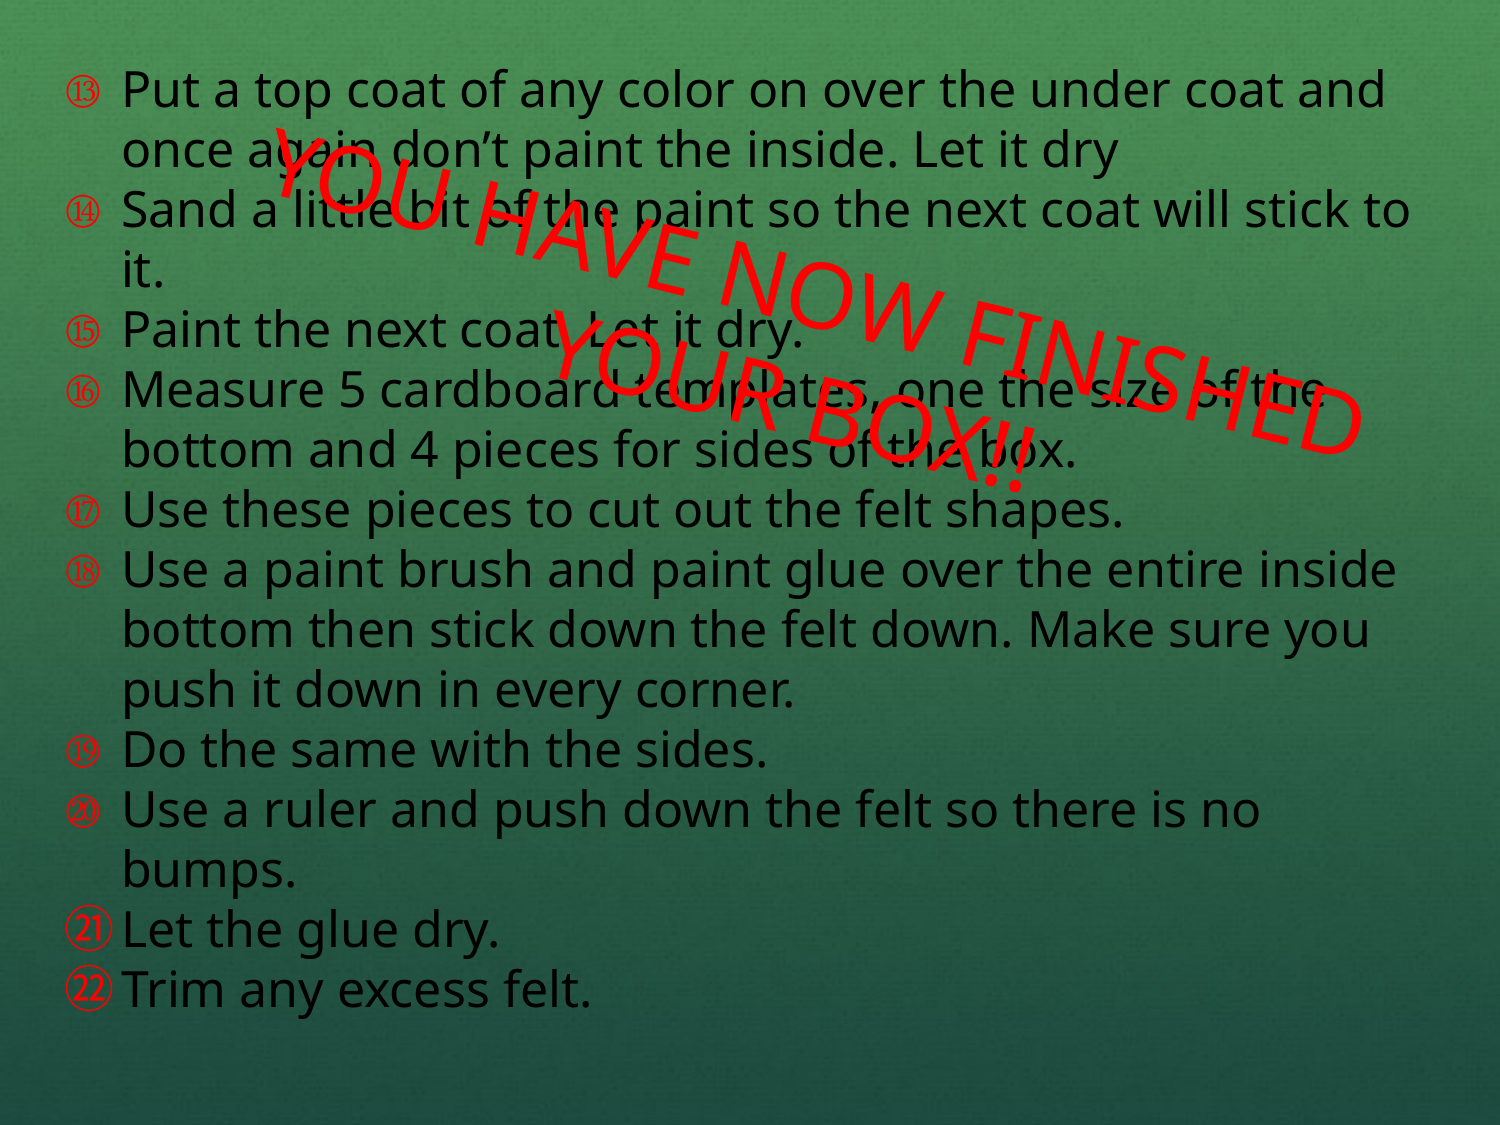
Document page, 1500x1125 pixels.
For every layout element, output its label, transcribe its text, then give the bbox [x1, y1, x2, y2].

text_box YOU HAVE NOW FINISHED YOUR BOX!! [197, 87, 1413, 603]
text_box Put a top coat of any color on over the under coat and once again don’t paint the inside. Let it dry Sand a little bit of the paint so the next coat will stick to it. Paint the next coat. Let it dry. Measure 5 cardboard templates, one the size of the bottom and 4 pieces for sides of the box. Use these pieces to cut out the felt shapes. Use a paint brush and paint glue over the entire inside bottom then stick down the felt down. Make sure you push it down in every corner. Do the same with the sides. Use a ruler and push down the felt so there is no bumps. Let the glue dry. Trim any excess felt. [50, 49, 1450, 1025]
picture [0, 0, 1500, 1125]
